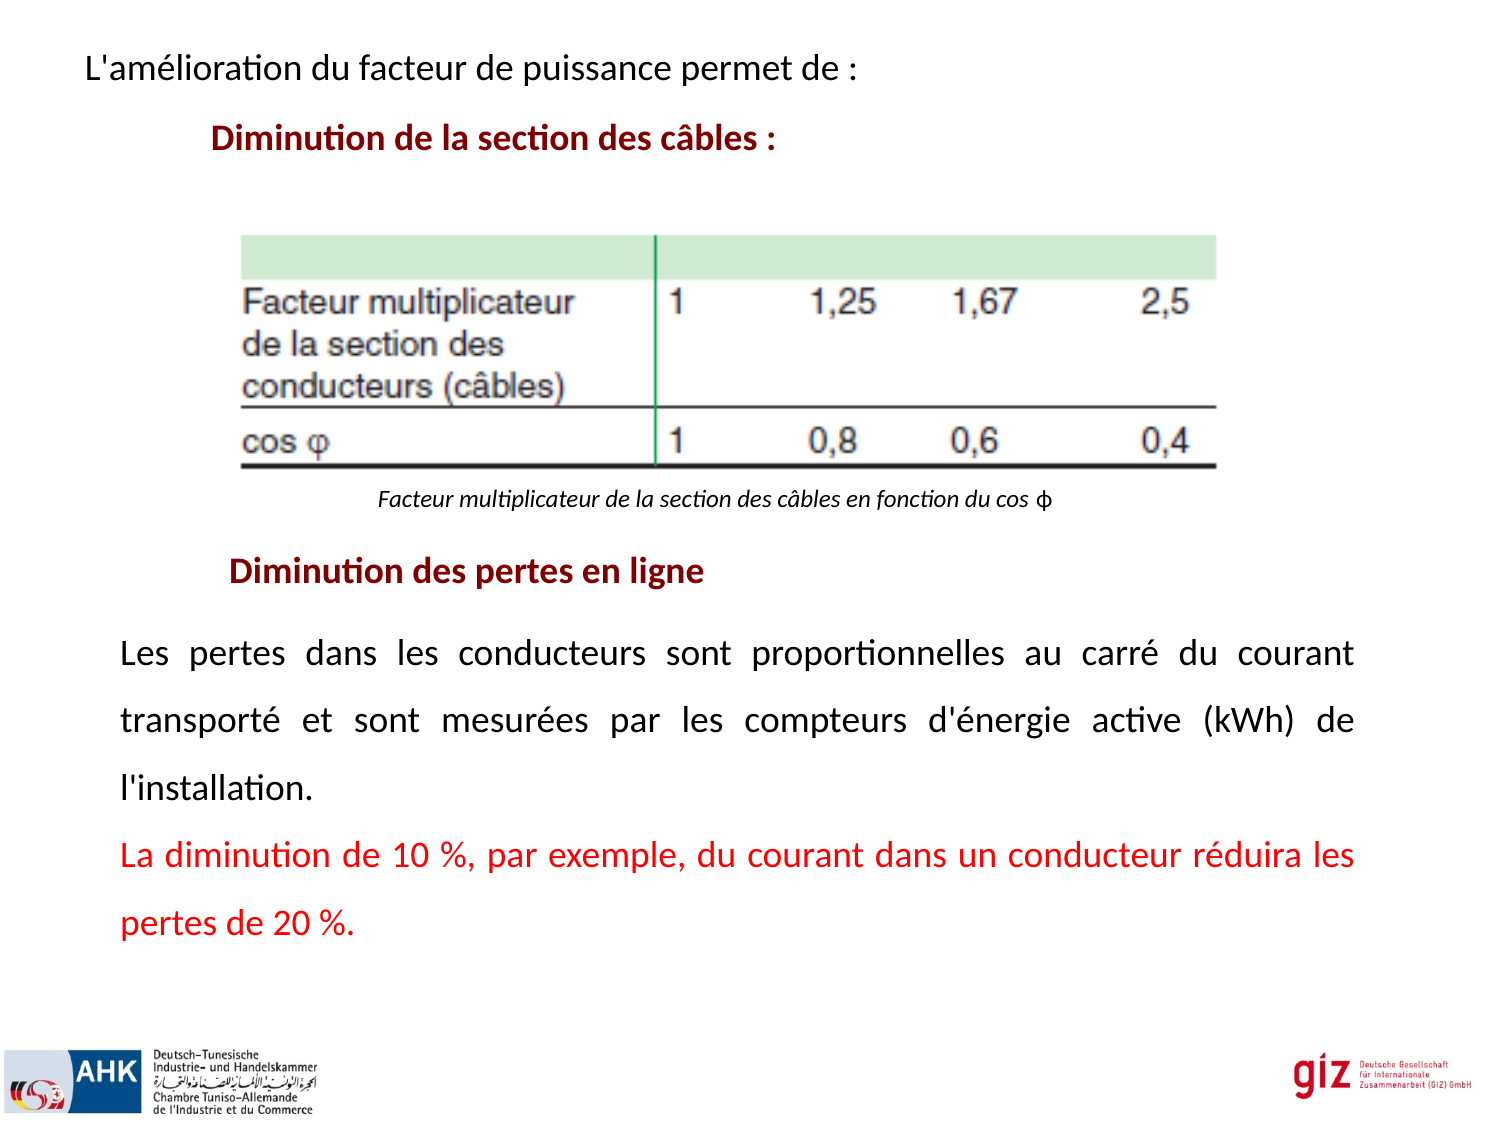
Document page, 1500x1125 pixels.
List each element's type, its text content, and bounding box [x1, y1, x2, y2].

text_box Les pertes dans les conducteurs sont proportionnelles au carré du courant transporté et sont mesurées par les compteurs d'énergie active (kWh) de l'installation. La diminution de 10 %, par exemple, du courant dans un conducteur réduira les pertes de 20 %. [105, 597, 1372, 950]
picture [3, 1049, 317, 1114]
text_box Diminution des pertes en ligne [214, 538, 721, 597]
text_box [234, 228, 1225, 551]
text_box Diminution de la section des câbles : [196, 105, 792, 166]
text_box L'amélioration du facteur de puissance permet de : [70, 35, 1266, 95]
picture [1275, 1031, 1500, 1125]
